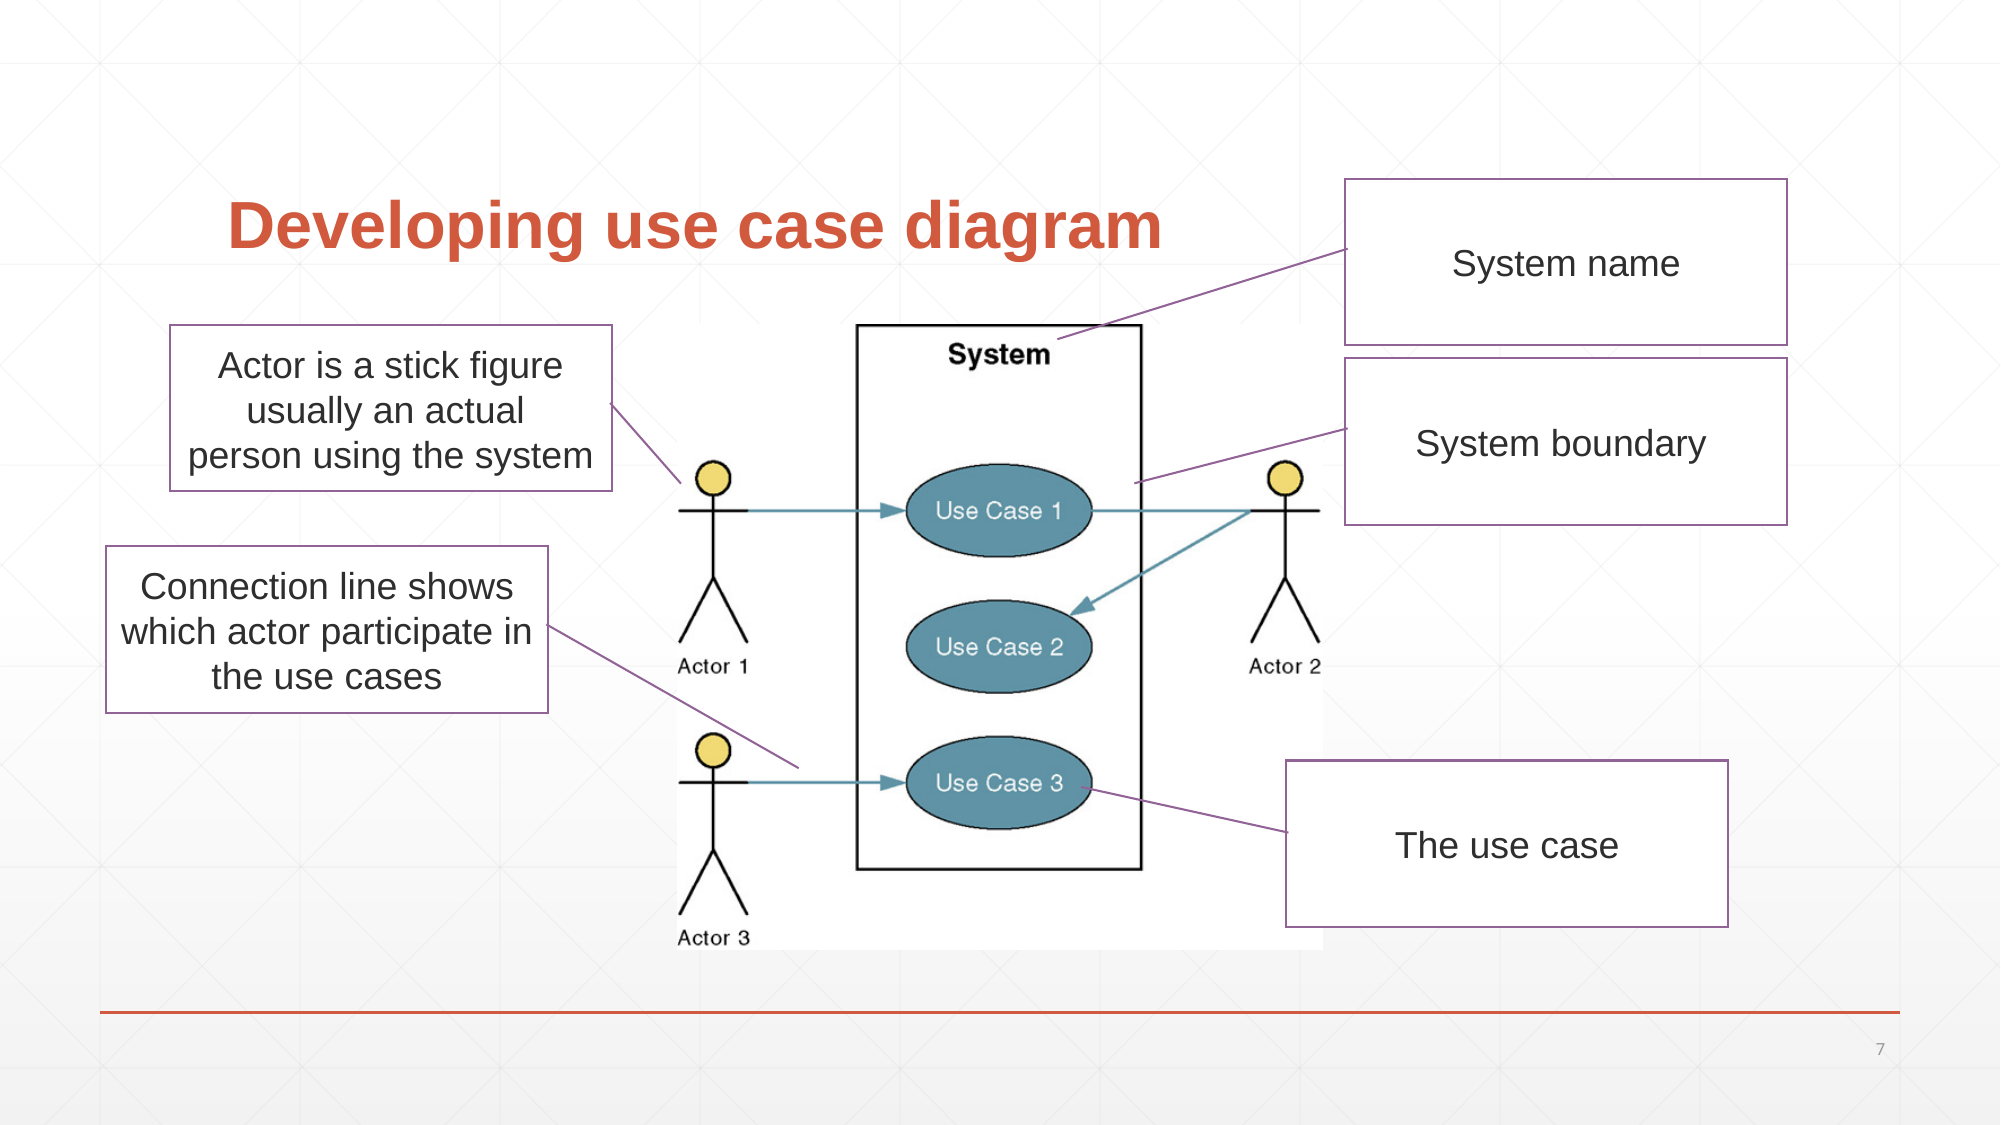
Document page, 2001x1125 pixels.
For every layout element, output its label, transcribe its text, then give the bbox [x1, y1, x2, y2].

title Developing use case diagram [212, 82, 1788, 271]
text_box System boundary [1323, 357, 1788, 526]
text_box Actor is a stick figure usually an actual person using the system [169, 324, 677, 492]
text_box The use case [1323, 759, 1729, 928]
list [677, 324, 1323, 950]
text_box Connection line shows which actor participate in the use cases [105, 545, 677, 714]
text_box System name [1102, 178, 1788, 346]
slide_number 7 [1749, 1031, 1901, 1069]
